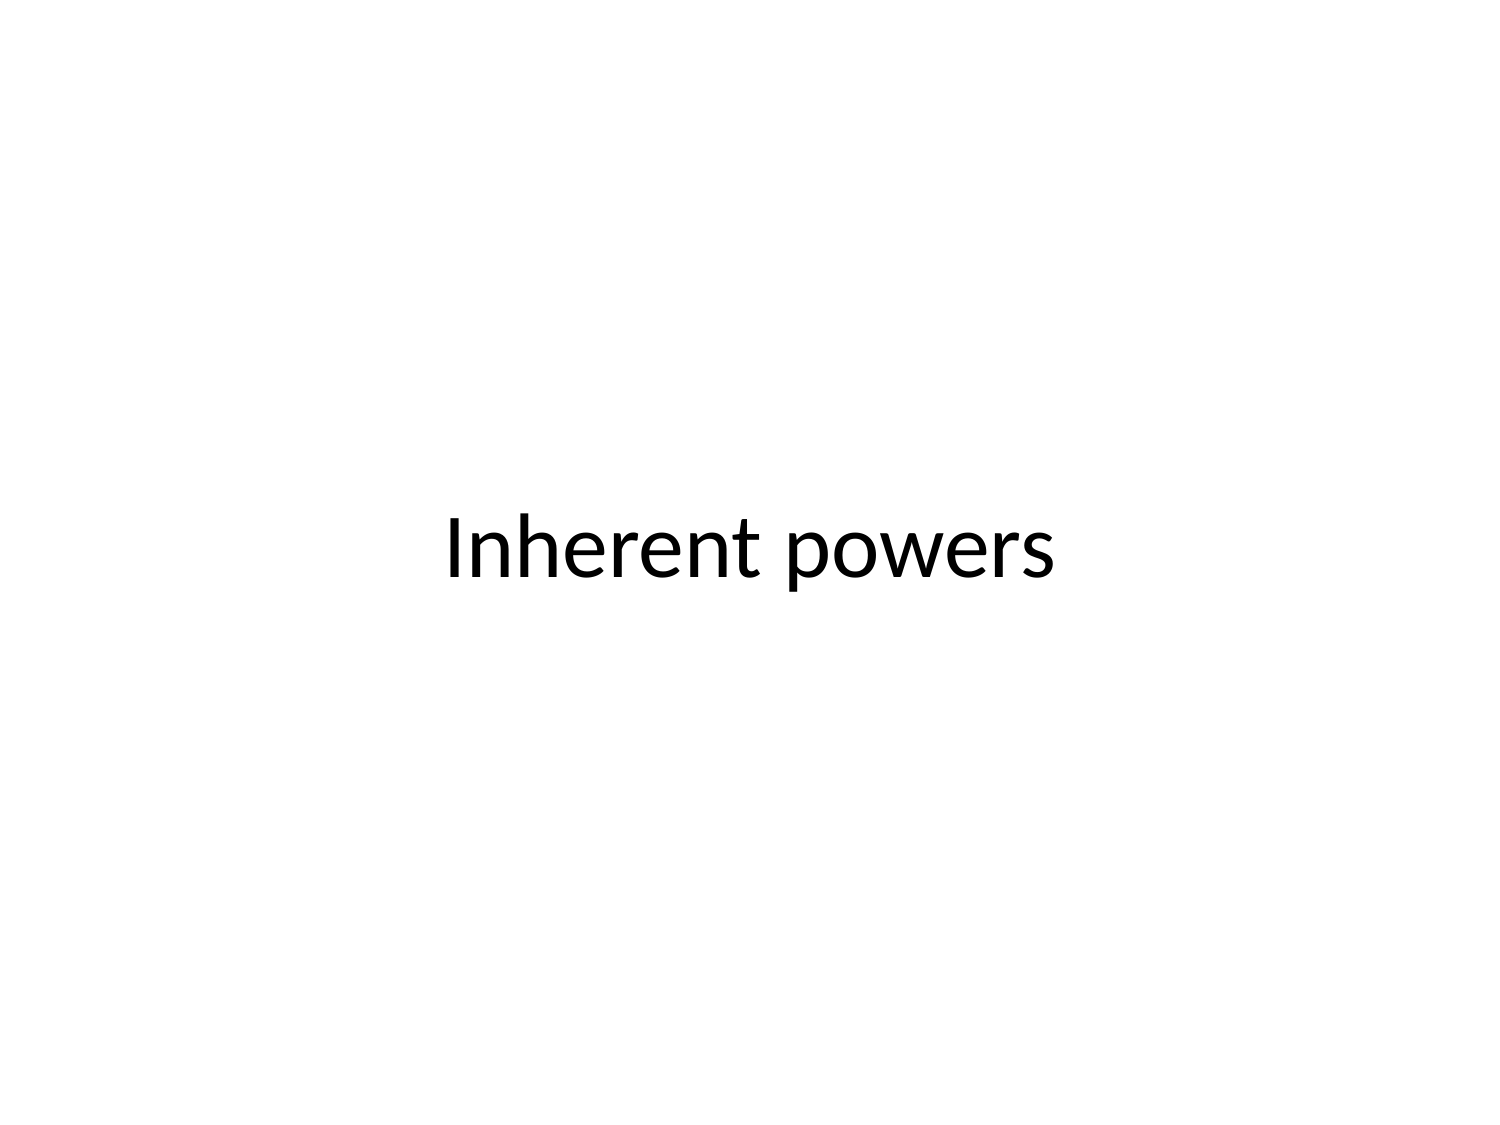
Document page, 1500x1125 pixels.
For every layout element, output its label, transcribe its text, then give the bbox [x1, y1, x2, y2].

title Inherent powers [74, 44, 1426, 1038]
